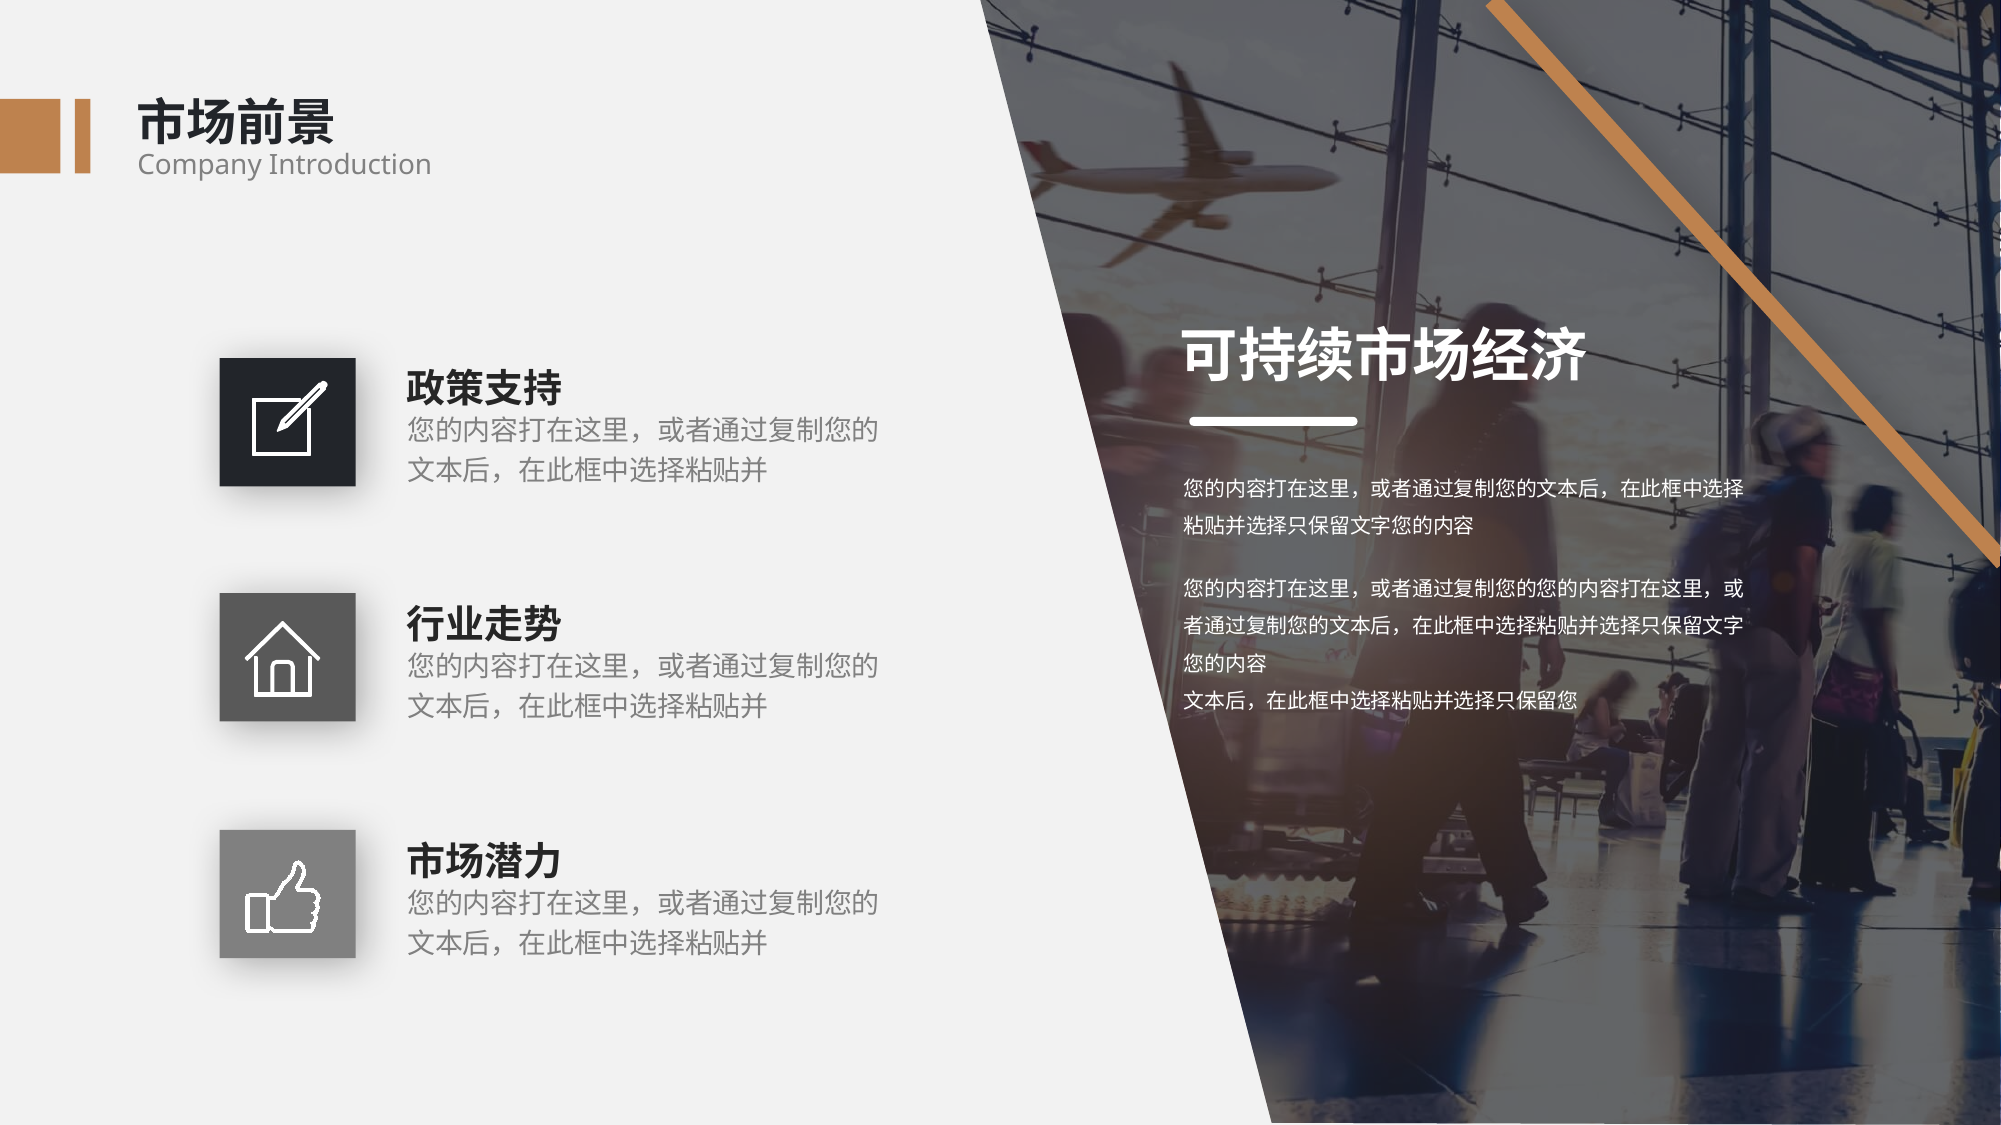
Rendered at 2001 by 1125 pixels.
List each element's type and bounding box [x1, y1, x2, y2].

text_box [1535, 0, 2000, 509]
text_box [980, 0, 1272, 1123]
text_box [1272, 0, 1712, 289]
text_box [219, 341, 890, 487]
text_box [219, 815, 890, 959]
text_box [119, 83, 643, 189]
text_box [1270, 344, 2000, 1125]
text_box [1272, 289, 1762, 715]
text_box [219, 578, 890, 722]
